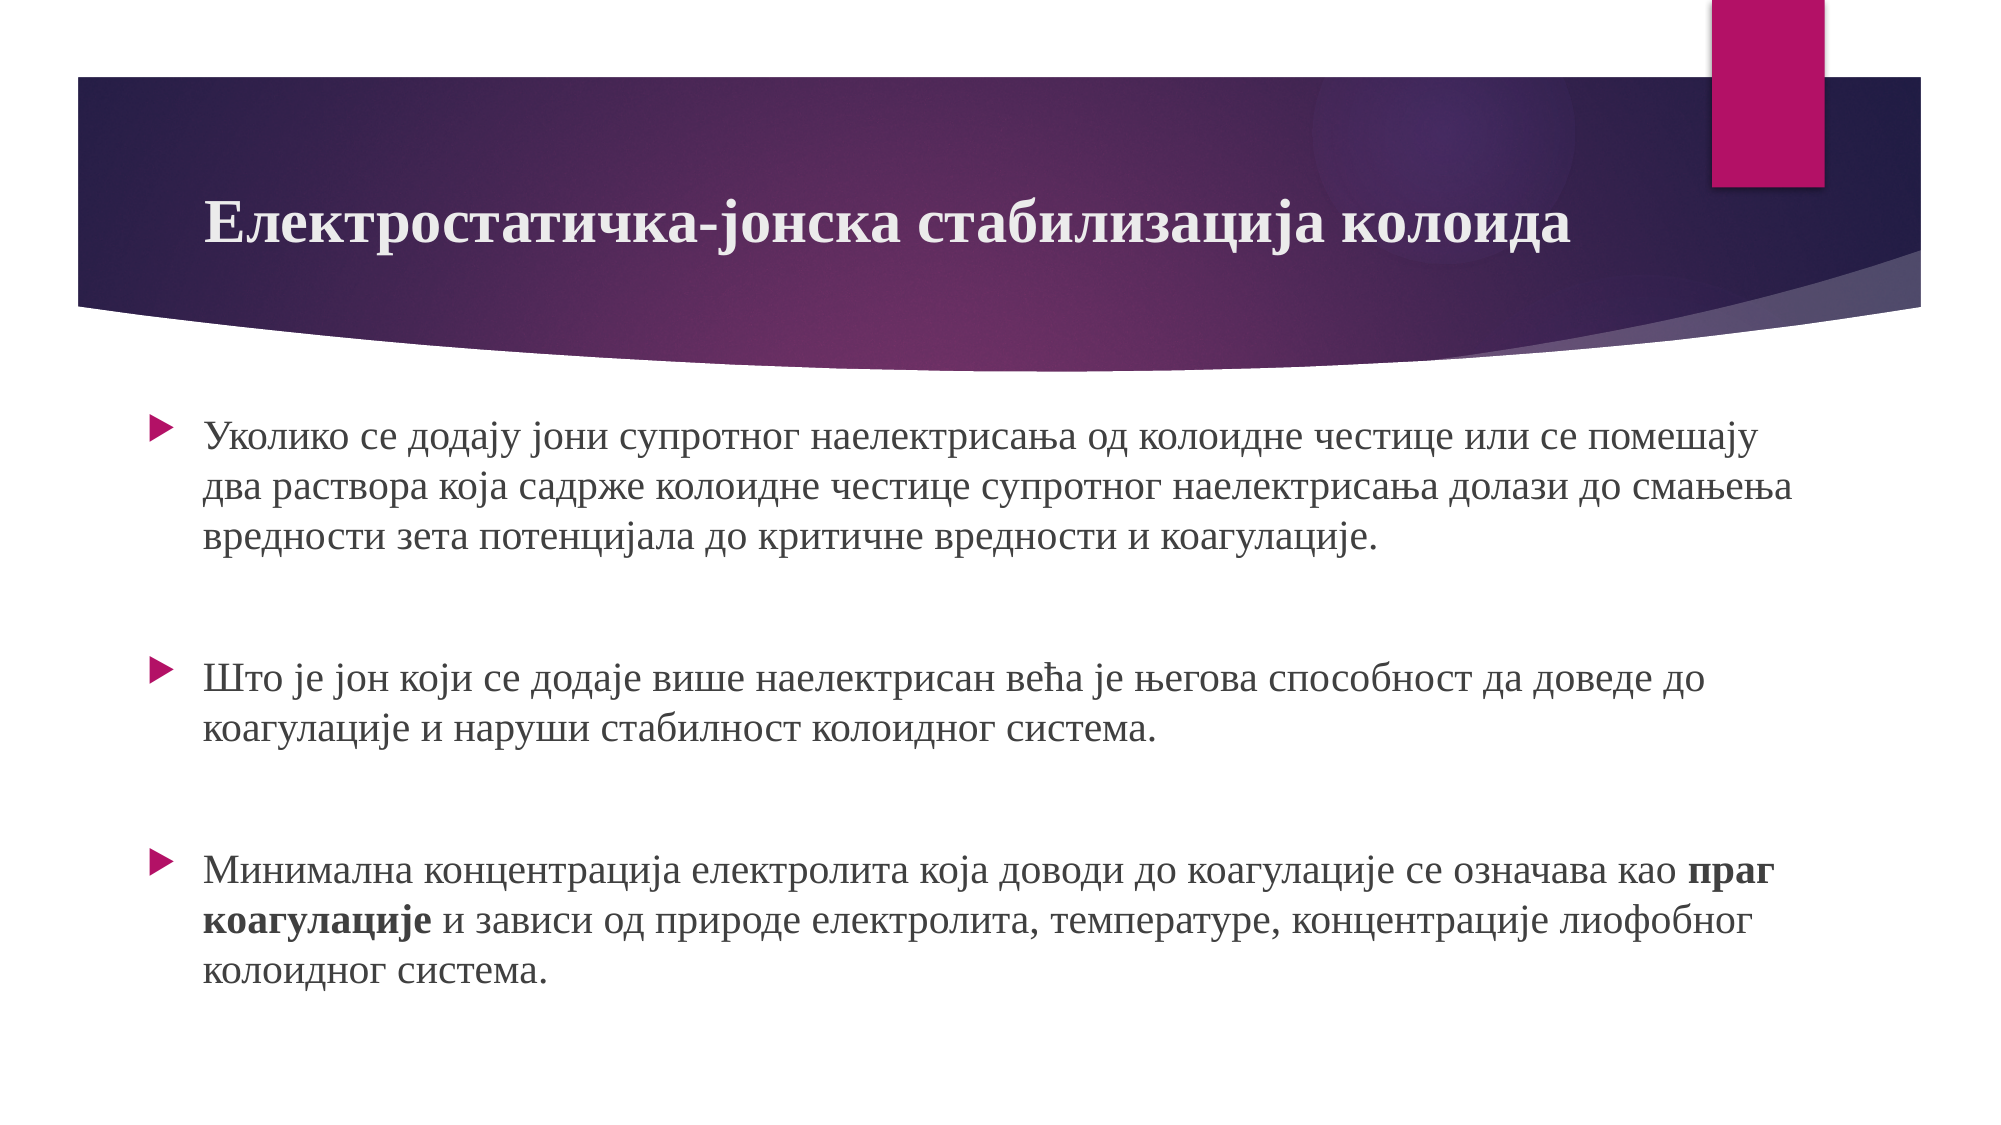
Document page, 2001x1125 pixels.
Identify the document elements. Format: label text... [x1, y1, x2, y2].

list Уколико се додају јони супротног наелектрисања од колоидне честице или се помешају два раствора која садрже колоидне честице супротног наелектрисања долази до смањења вредности зета потенцијала до критичне вредности и коагулације. Што је јон који се додаје више наелектрисан већа је његова способност да доведе до коагулације и наруши стабилност колоидног система. Минимална концентрација електролита која доводи до коагулације се означава као праг коагулације и зависи од природе електролита, температуре, концентрације лиофобног колоидног система. [131, 400, 1832, 1097]
title Електростатичка-јонска стабилизација колоида [189, 159, 1627, 276]
